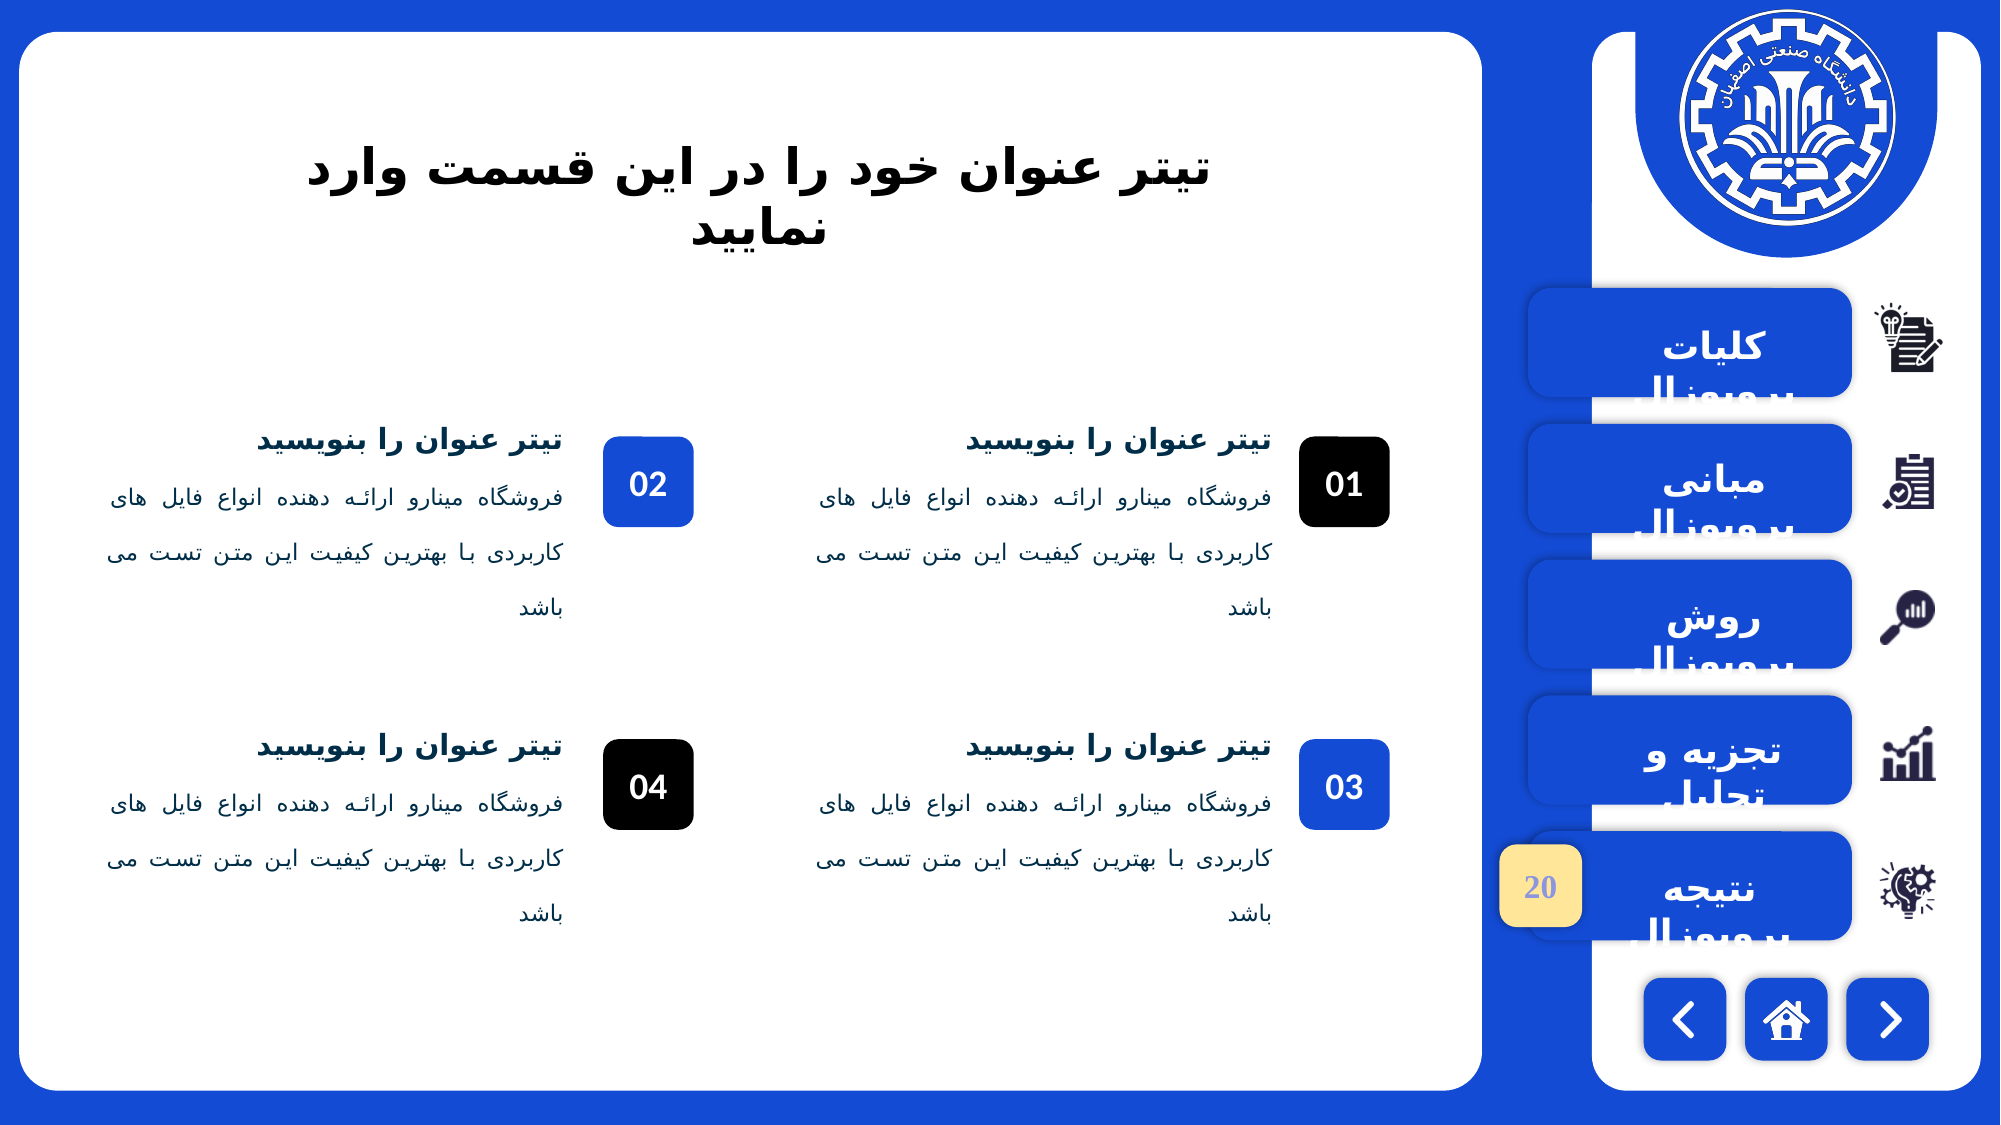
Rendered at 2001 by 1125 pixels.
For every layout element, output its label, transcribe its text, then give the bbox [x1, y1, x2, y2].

text_box 02 [602, 435, 695, 529]
text_box تیتر عنوان را بنویسید فروشگاه مینارو ارائه دهنده انواع فایل های کاربردی با بهترین کیفیت این متن تست می باشد [797, 683, 1287, 934]
picture [1655, 989, 1716, 1050]
text_box 03 [1298, 738, 1391, 831]
text_box 04 [602, 738, 695, 831]
text_box روش پروپوزال [1571, 584, 1857, 689]
picture [1859, 989, 1920, 1050]
text_box مبانی پروپوزال [1571, 448, 1857, 553]
text_box نتیجه پروپوزال [1567, 856, 1853, 962]
text_box تیتر عنوان را بنویسید فروشگاه مینارو ارائه دهنده انواع فایل های کاربردی با بهترین کیفیت این متن تست می باشد [88, 377, 579, 628]
picture [1880, 590, 1935, 645]
picture [1879, 862, 1936, 919]
text_box تیتر عنوان را بنویسید فروشگاه مینارو ارائه دهنده انواع فایل های کاربردی با بهترین کیفیت این متن تست می باشد [88, 683, 579, 934]
text_box تجزیه و تحلیل [1571, 718, 1857, 824]
picture [1880, 726, 1936, 782]
picture [1679, 9, 1896, 226]
text_box کلیات پروپوزال [1571, 314, 1857, 420]
picture [1880, 454, 1935, 509]
text_box 01 [1298, 435, 1391, 529]
picture [1872, 301, 1944, 373]
picture [1763, 1000, 1810, 1040]
slide_number 20 [1499, 854, 1583, 915]
text_box تیتر عنوان خود را در این قسمت وارد نمایید [291, 127, 1229, 262]
text_box تیتر عنوان را بنویسید فروشگاه مینارو ارائه دهنده انواع فایل های کاربردی با بهترین کیفیت این متن تست می باشد [797, 377, 1287, 628]
